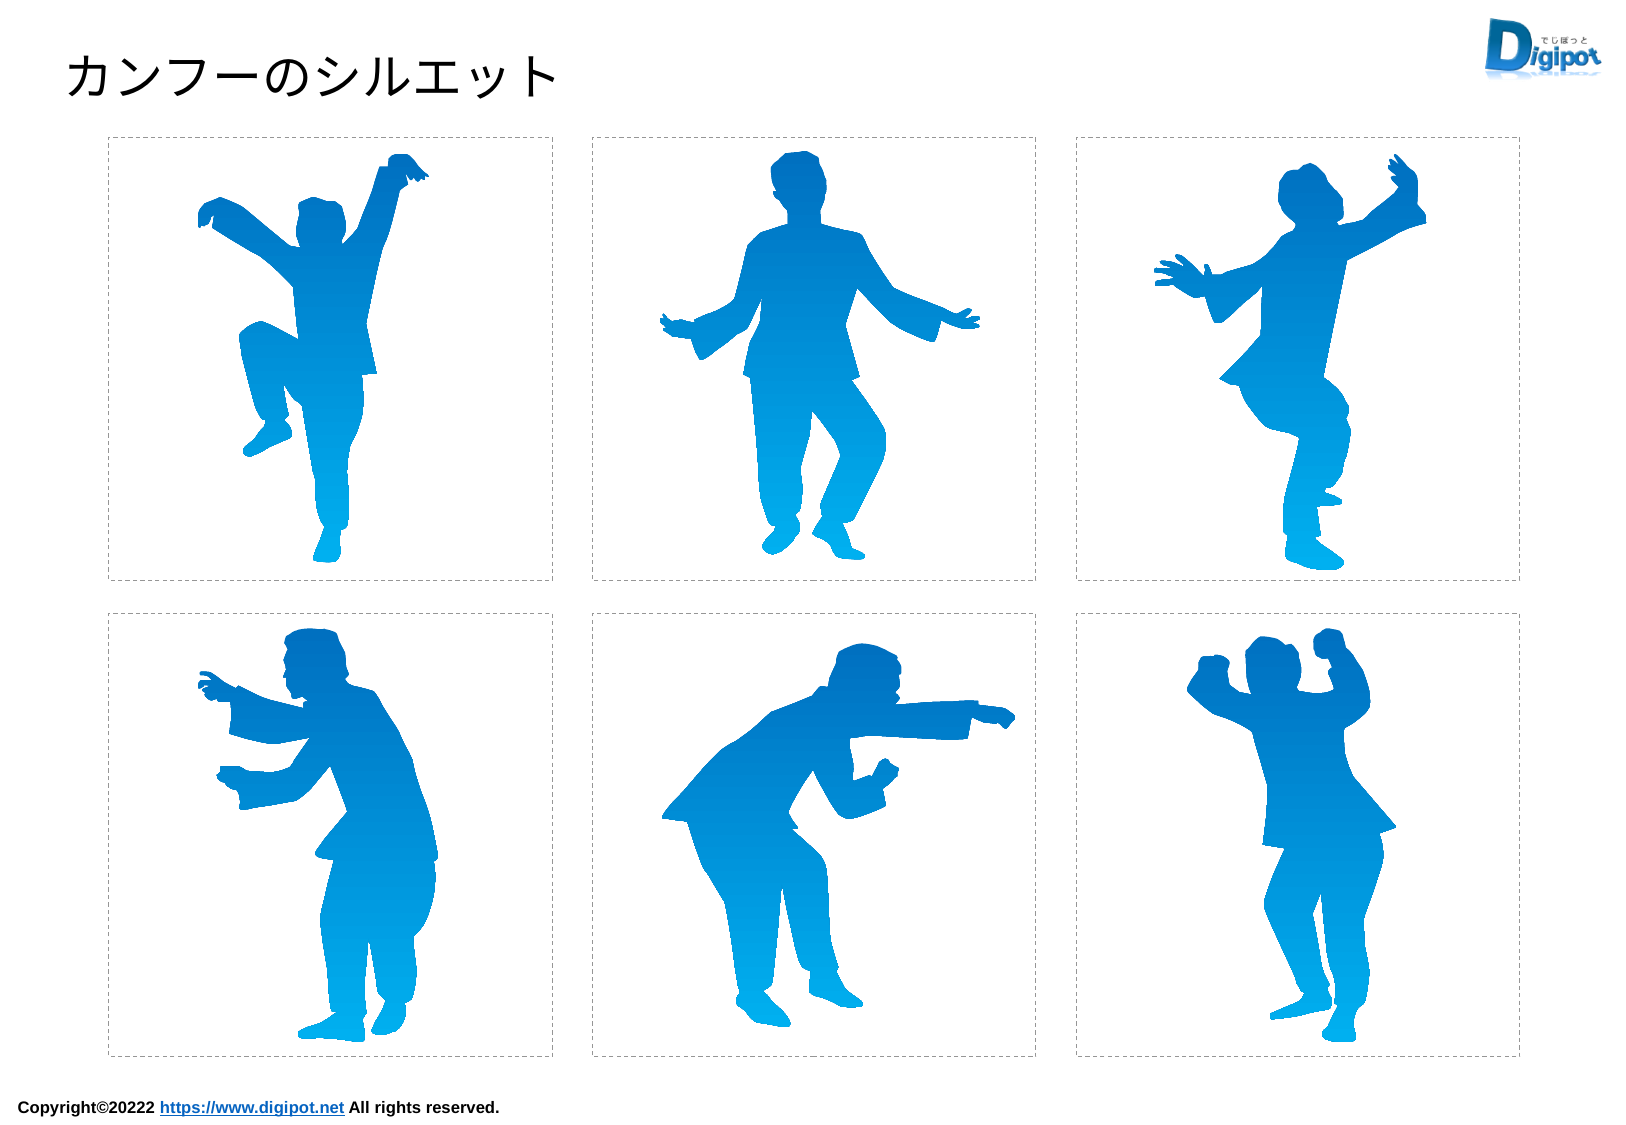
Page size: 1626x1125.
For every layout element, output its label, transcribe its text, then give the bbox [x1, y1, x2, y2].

text_box [659, 150, 981, 560]
picture [1485, 18, 1602, 82]
text_box [1153, 153, 1427, 571]
text_box カンフーのシルエット [48, 38, 577, 113]
text_box [198, 628, 438, 1043]
text_box [1187, 628, 1397, 1043]
text_box [662, 643, 1016, 1028]
text_box [198, 153, 430, 563]
